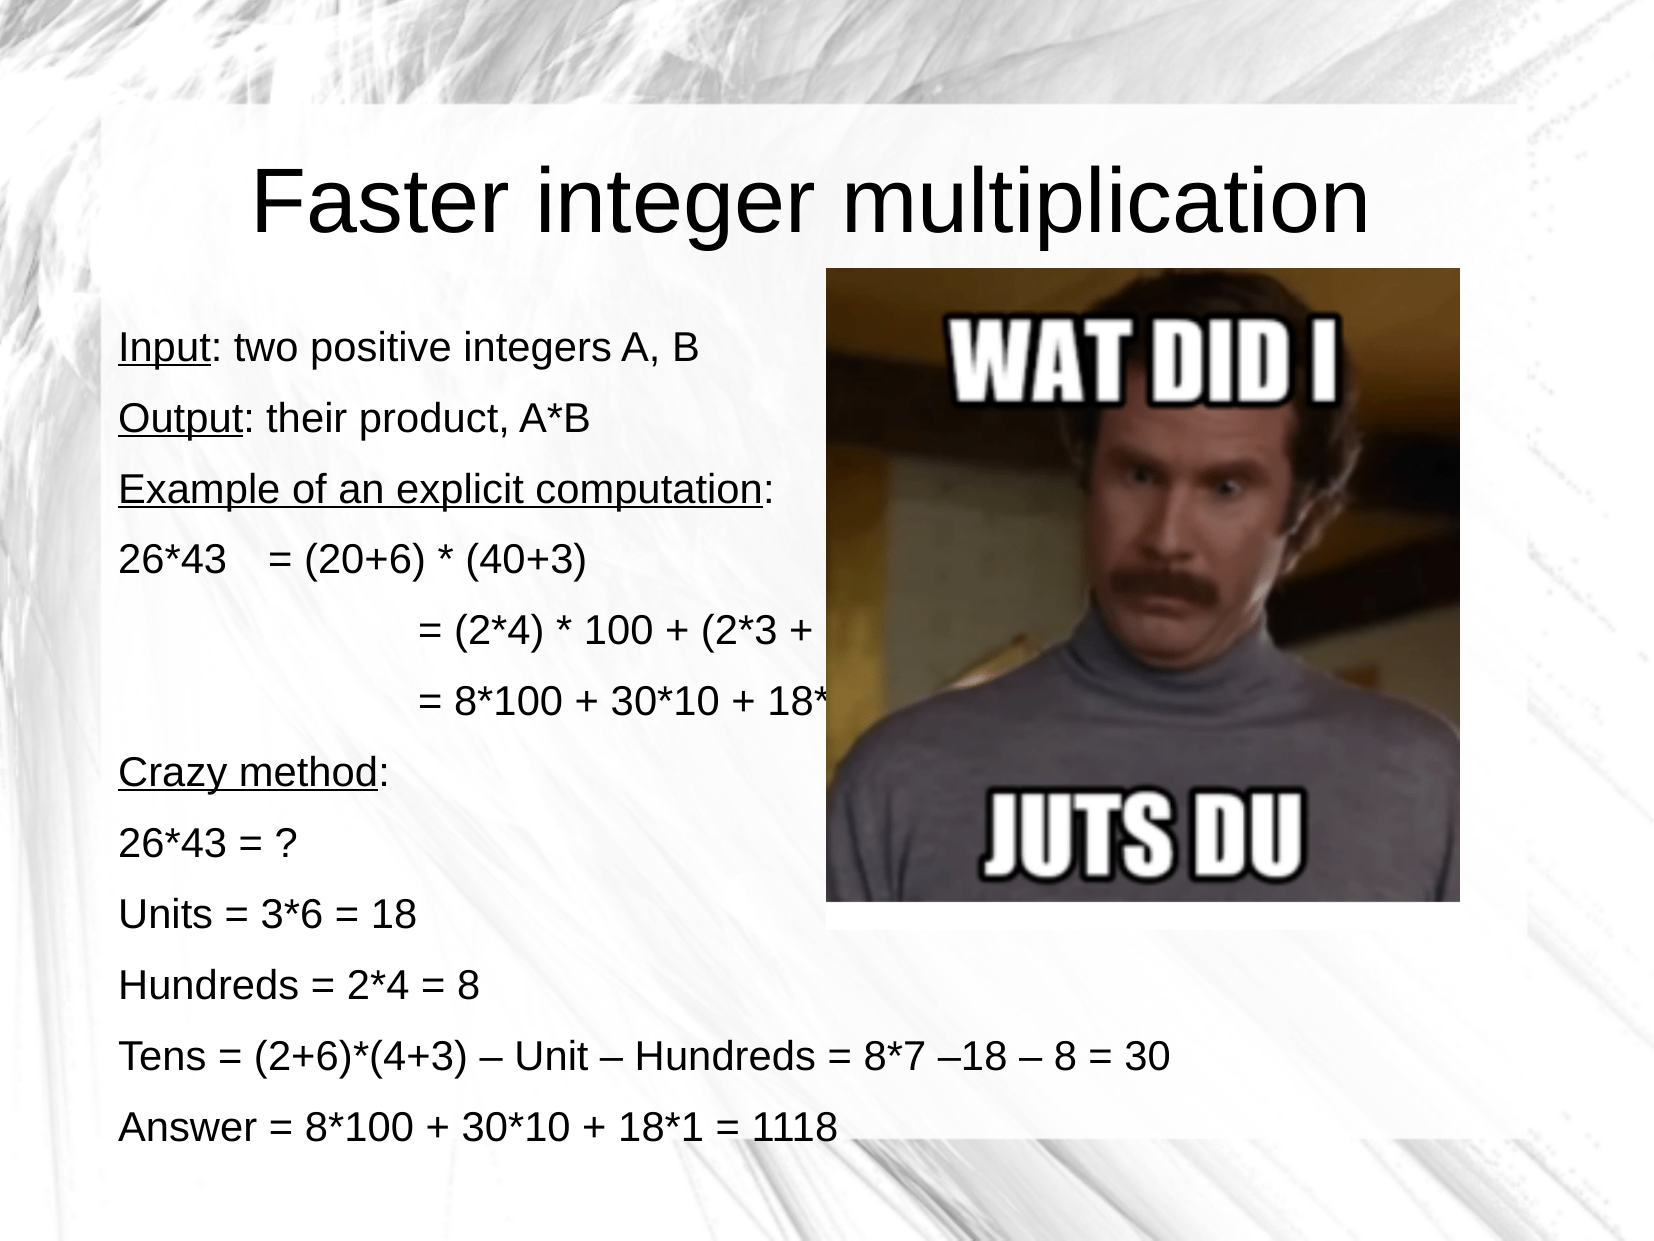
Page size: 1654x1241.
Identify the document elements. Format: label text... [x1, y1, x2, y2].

title Faster integer multiplication [118, 112, 1506, 281]
picture [0, 0, 1654, 1241]
list Input: two positive integers A, B Output: their product, A*B Example of an explicit computation: 26*43 = (20+6) * (40+3) = (2*4) * 100 + (2*3 + 6*4) *10 + (6*3) *1 = 8*100 + 30*10 + 18*1 = 800 + 300 + 18 = 1118 Crazy method: 26*43 = ? Units = 3*6 = 18 Hundreds = 2*4 = 8 Tens = (2+6)*(4+3) – Unit – Hundreds = 8*7 –18 – 8 = 30 Answer = 8*100 + 30*10 + 18*1 = 1118 [118, 319, 1571, 1102]
